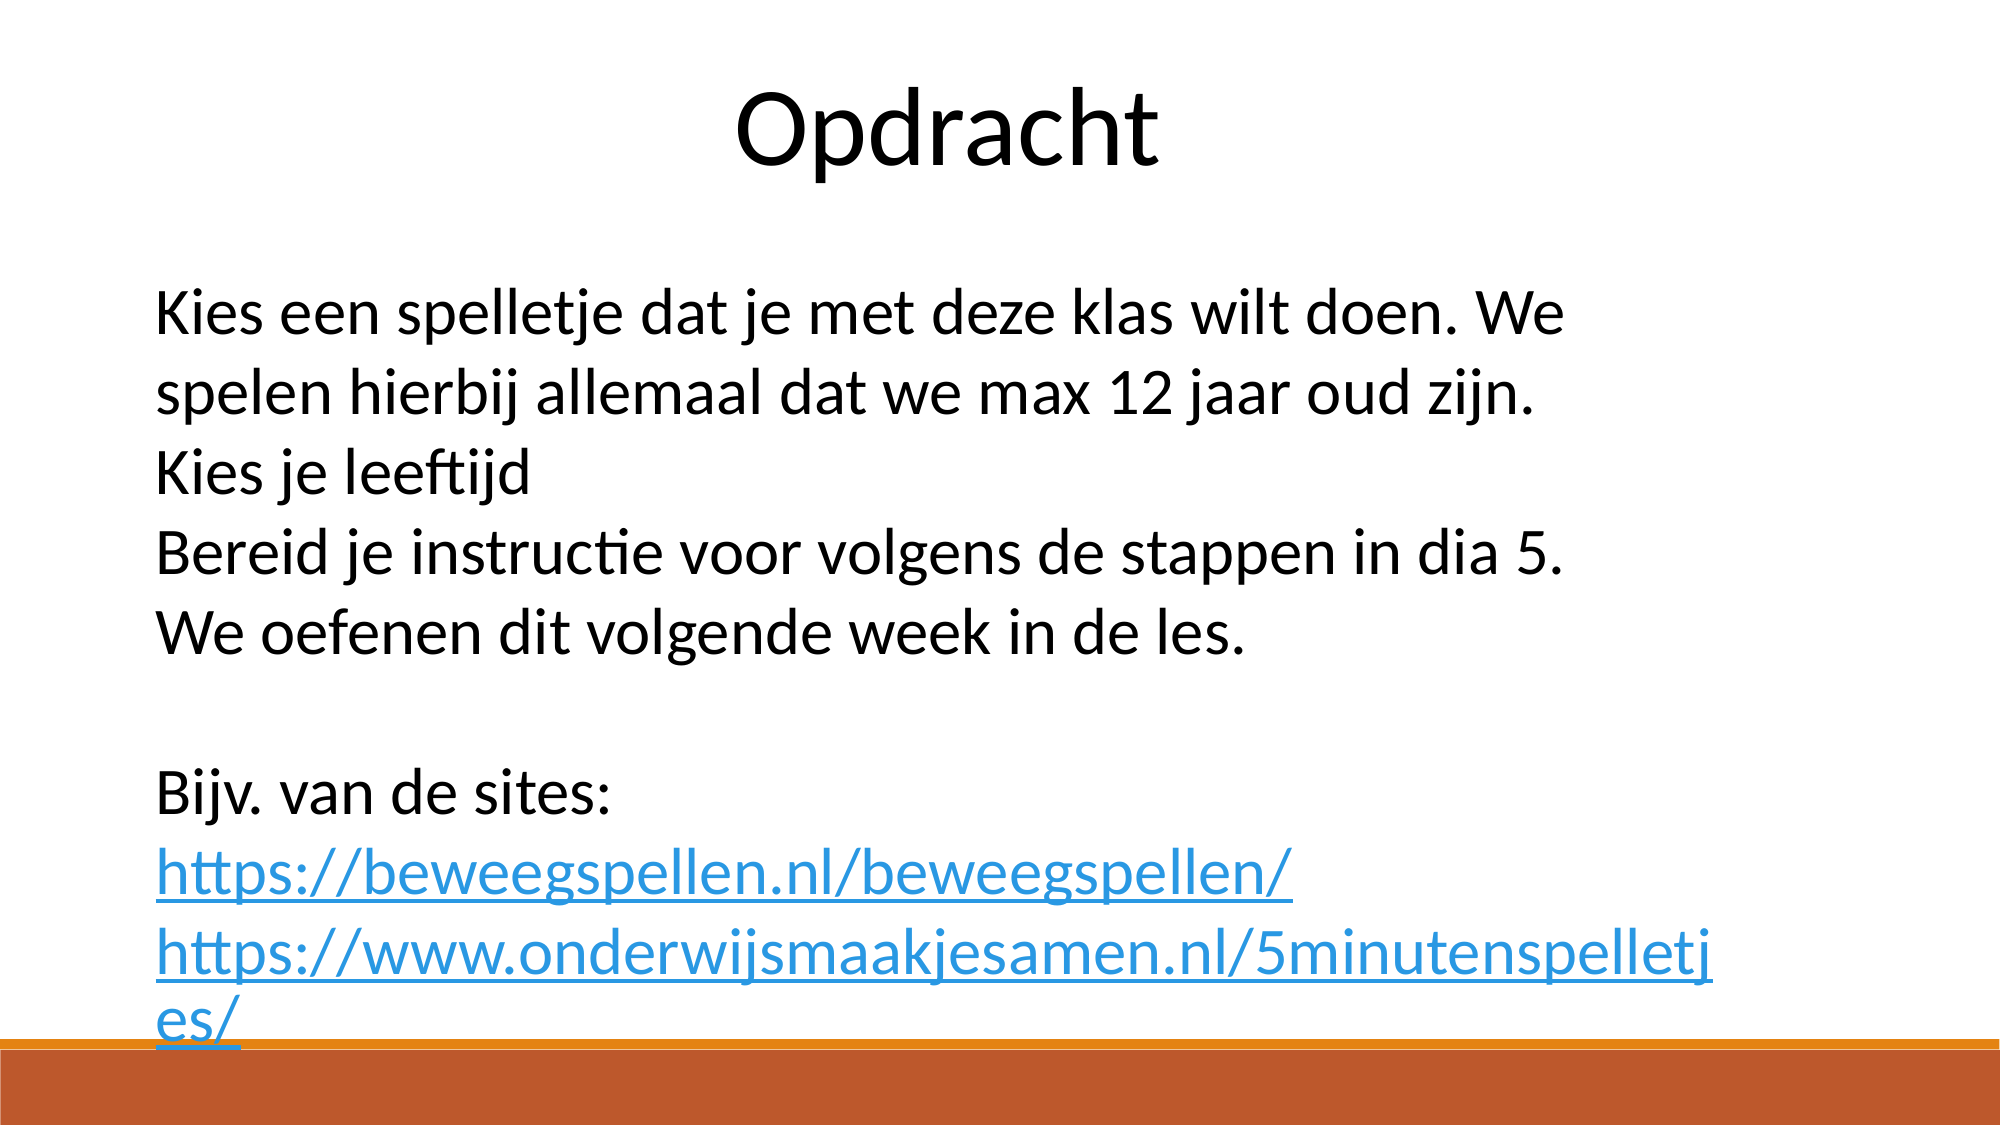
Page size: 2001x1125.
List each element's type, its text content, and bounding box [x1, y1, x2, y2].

text_box Opdracht Kies een spelletje dat je met deze klas wilt doen. We spelen hierbij allemaal dat we max 12 jaar oud zijn. Kies je leeftijd Bereid je instructie voor volgens de stappen in dia 5. We oefenen dit volgende week in de les. Bijv. van de sites: https://beweegspellen.nl/beweegspellen/ https://www.onderwijsmaakjesamen.nl/5minutenspelletjes/ [140, 45, 1756, 1076]
